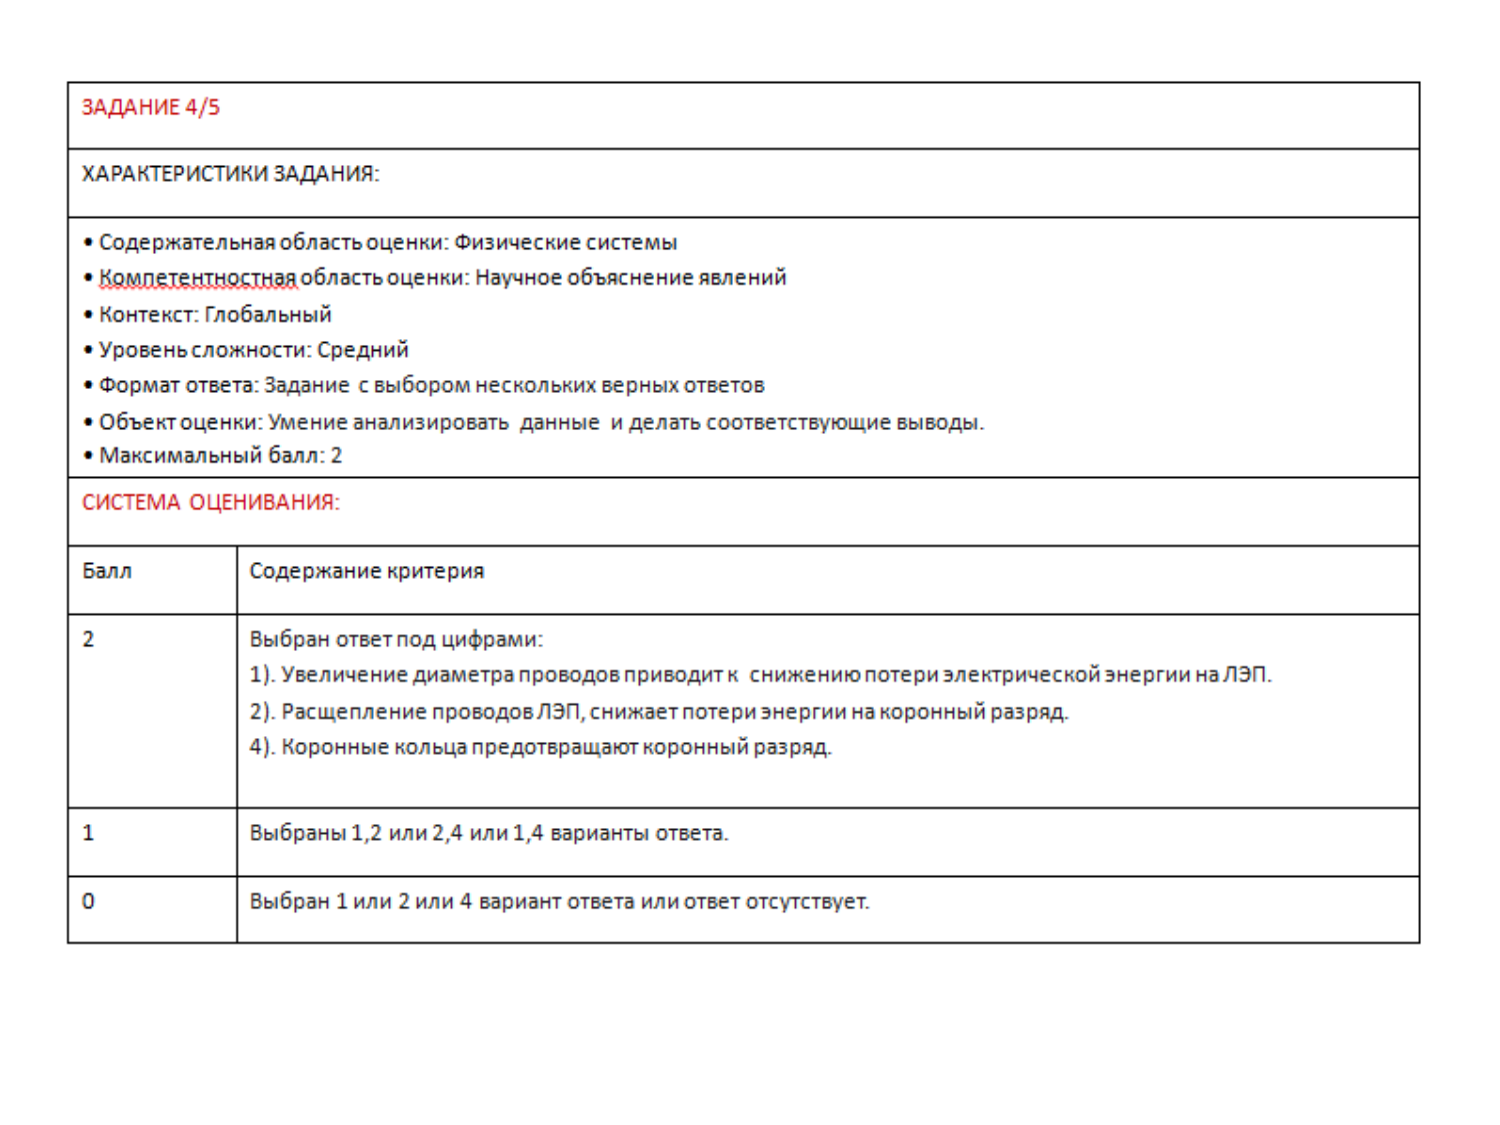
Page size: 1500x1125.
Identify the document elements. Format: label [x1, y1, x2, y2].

list [40, 42, 1469, 1008]
